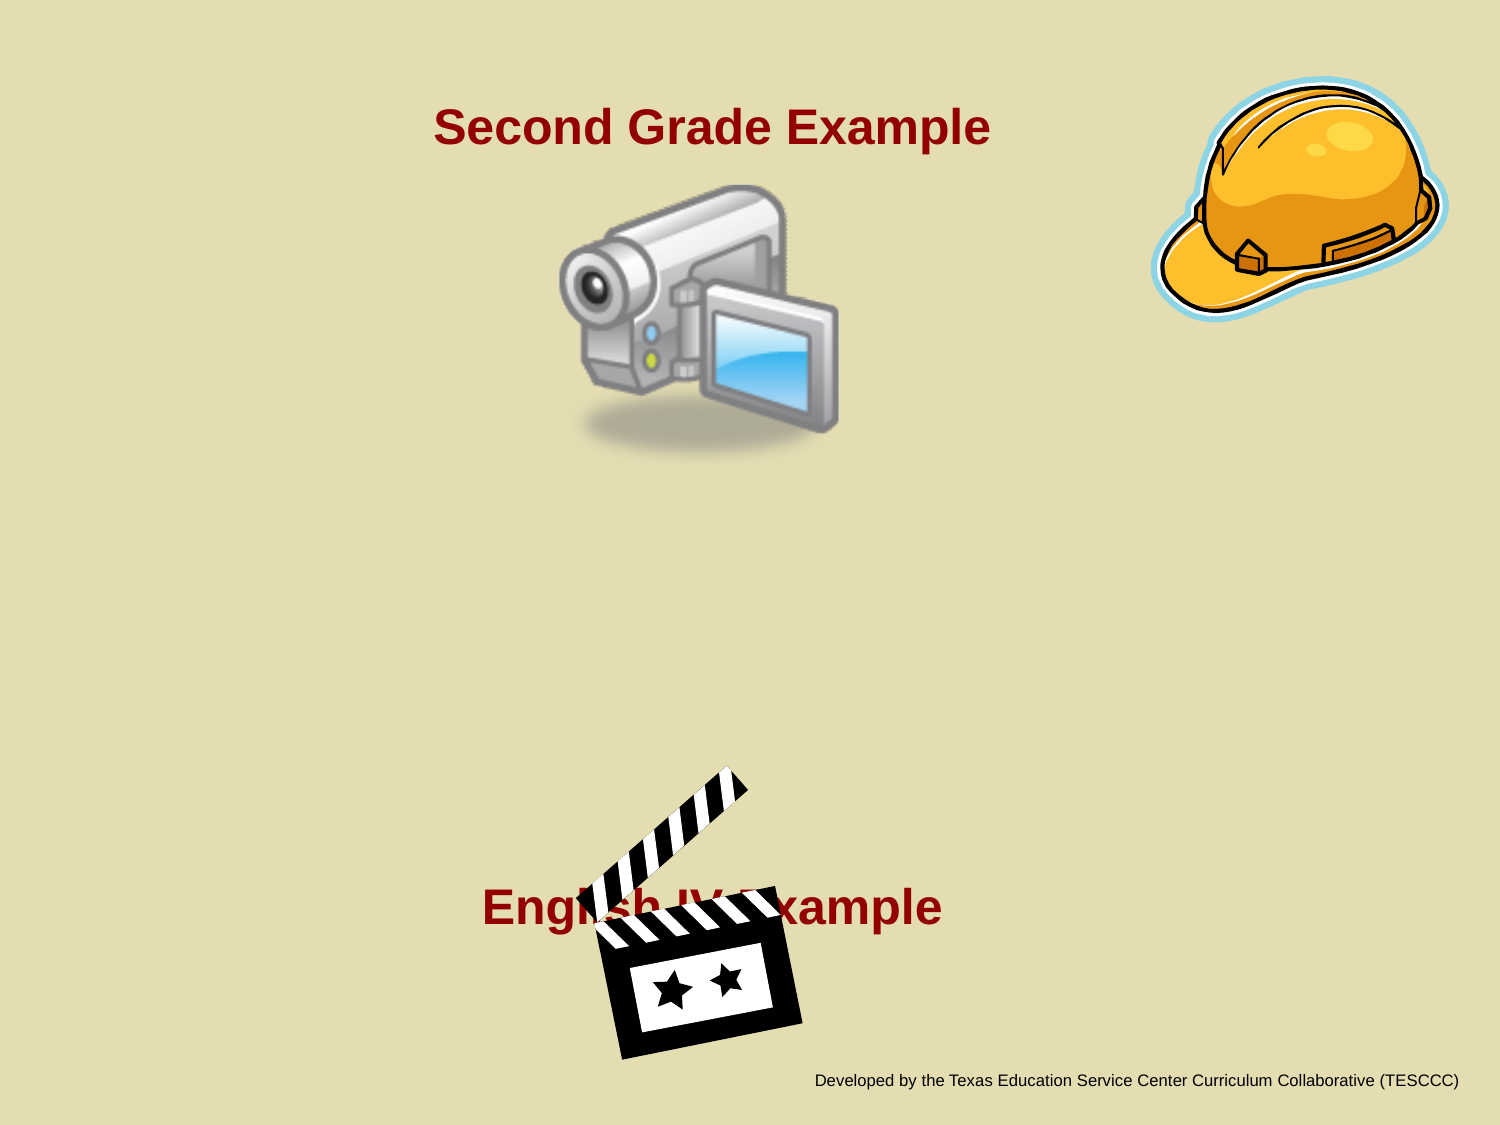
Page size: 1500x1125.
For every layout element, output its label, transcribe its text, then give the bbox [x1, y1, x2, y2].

picture [1149, 74, 1451, 324]
text_box Second Grade Example English IV Example [299, 87, 1125, 943]
picture [549, 162, 851, 463]
picture [575, 765, 803, 1060]
